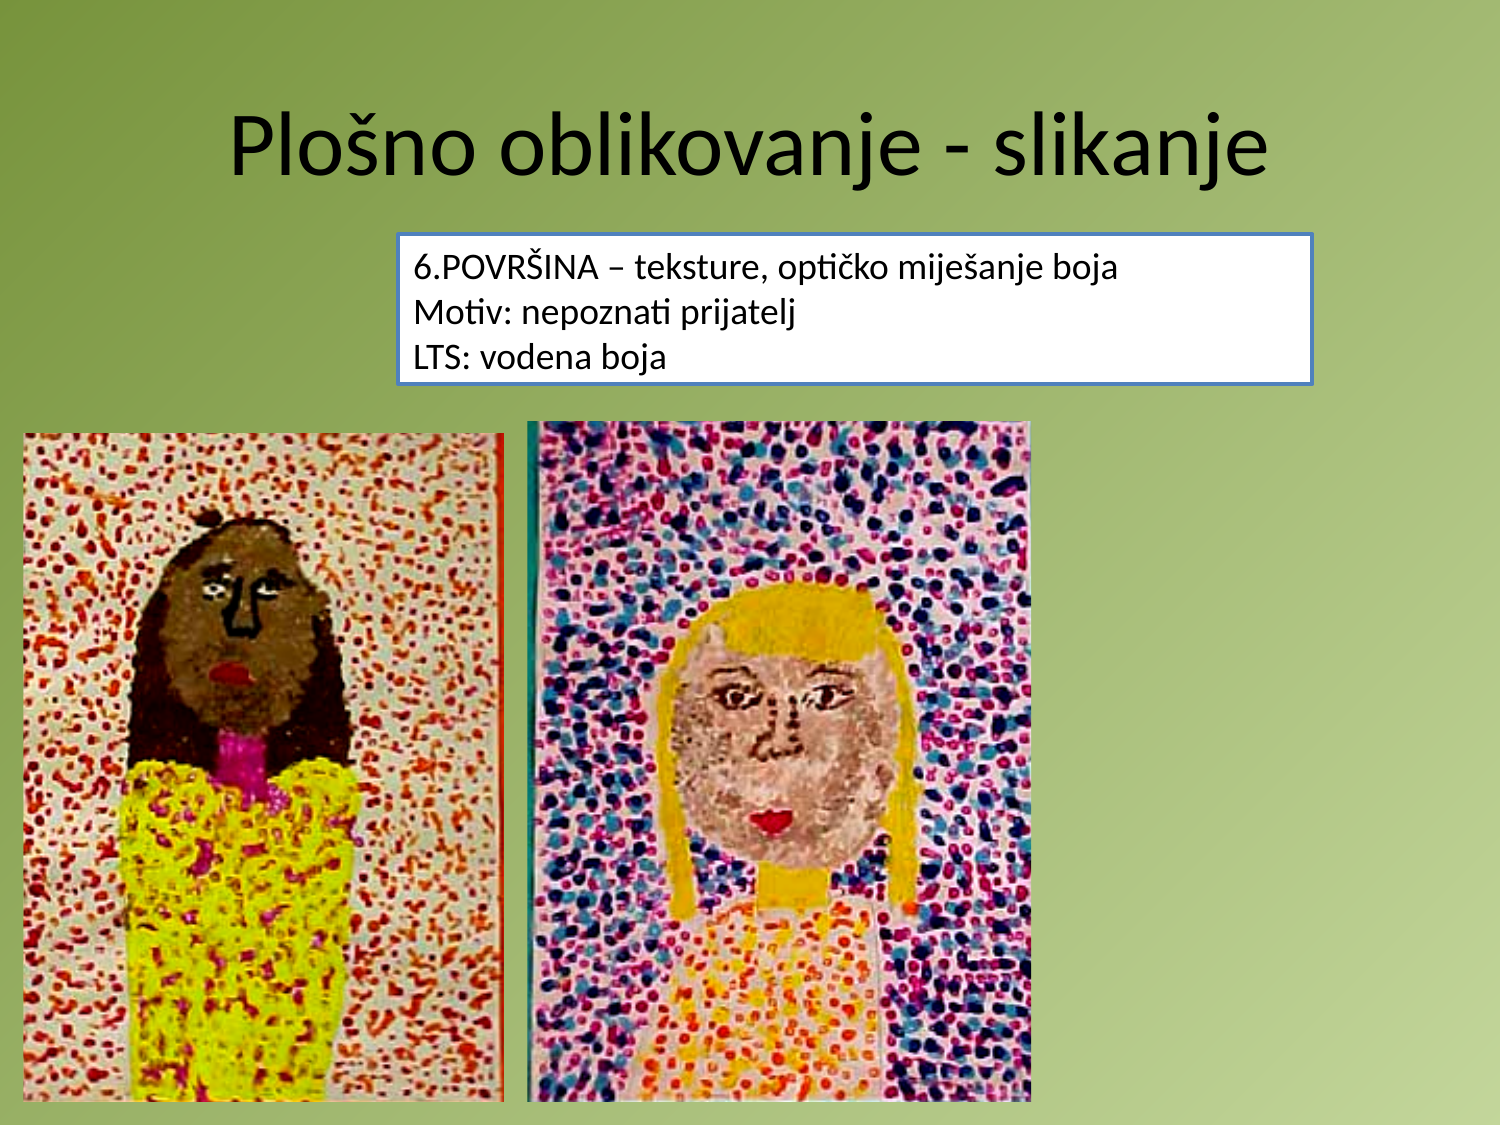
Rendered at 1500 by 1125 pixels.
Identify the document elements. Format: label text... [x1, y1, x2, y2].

title Plošno oblikovanje - slikanje [74, 44, 1426, 233]
picture [527, 421, 1032, 1102]
text_box 6.POVRŠINA – teksture, optičko miješanje boja Motiv: nepoznati prijatelj LTS: vodena boja [396, 232, 1314, 386]
picture [23, 433, 505, 1102]
